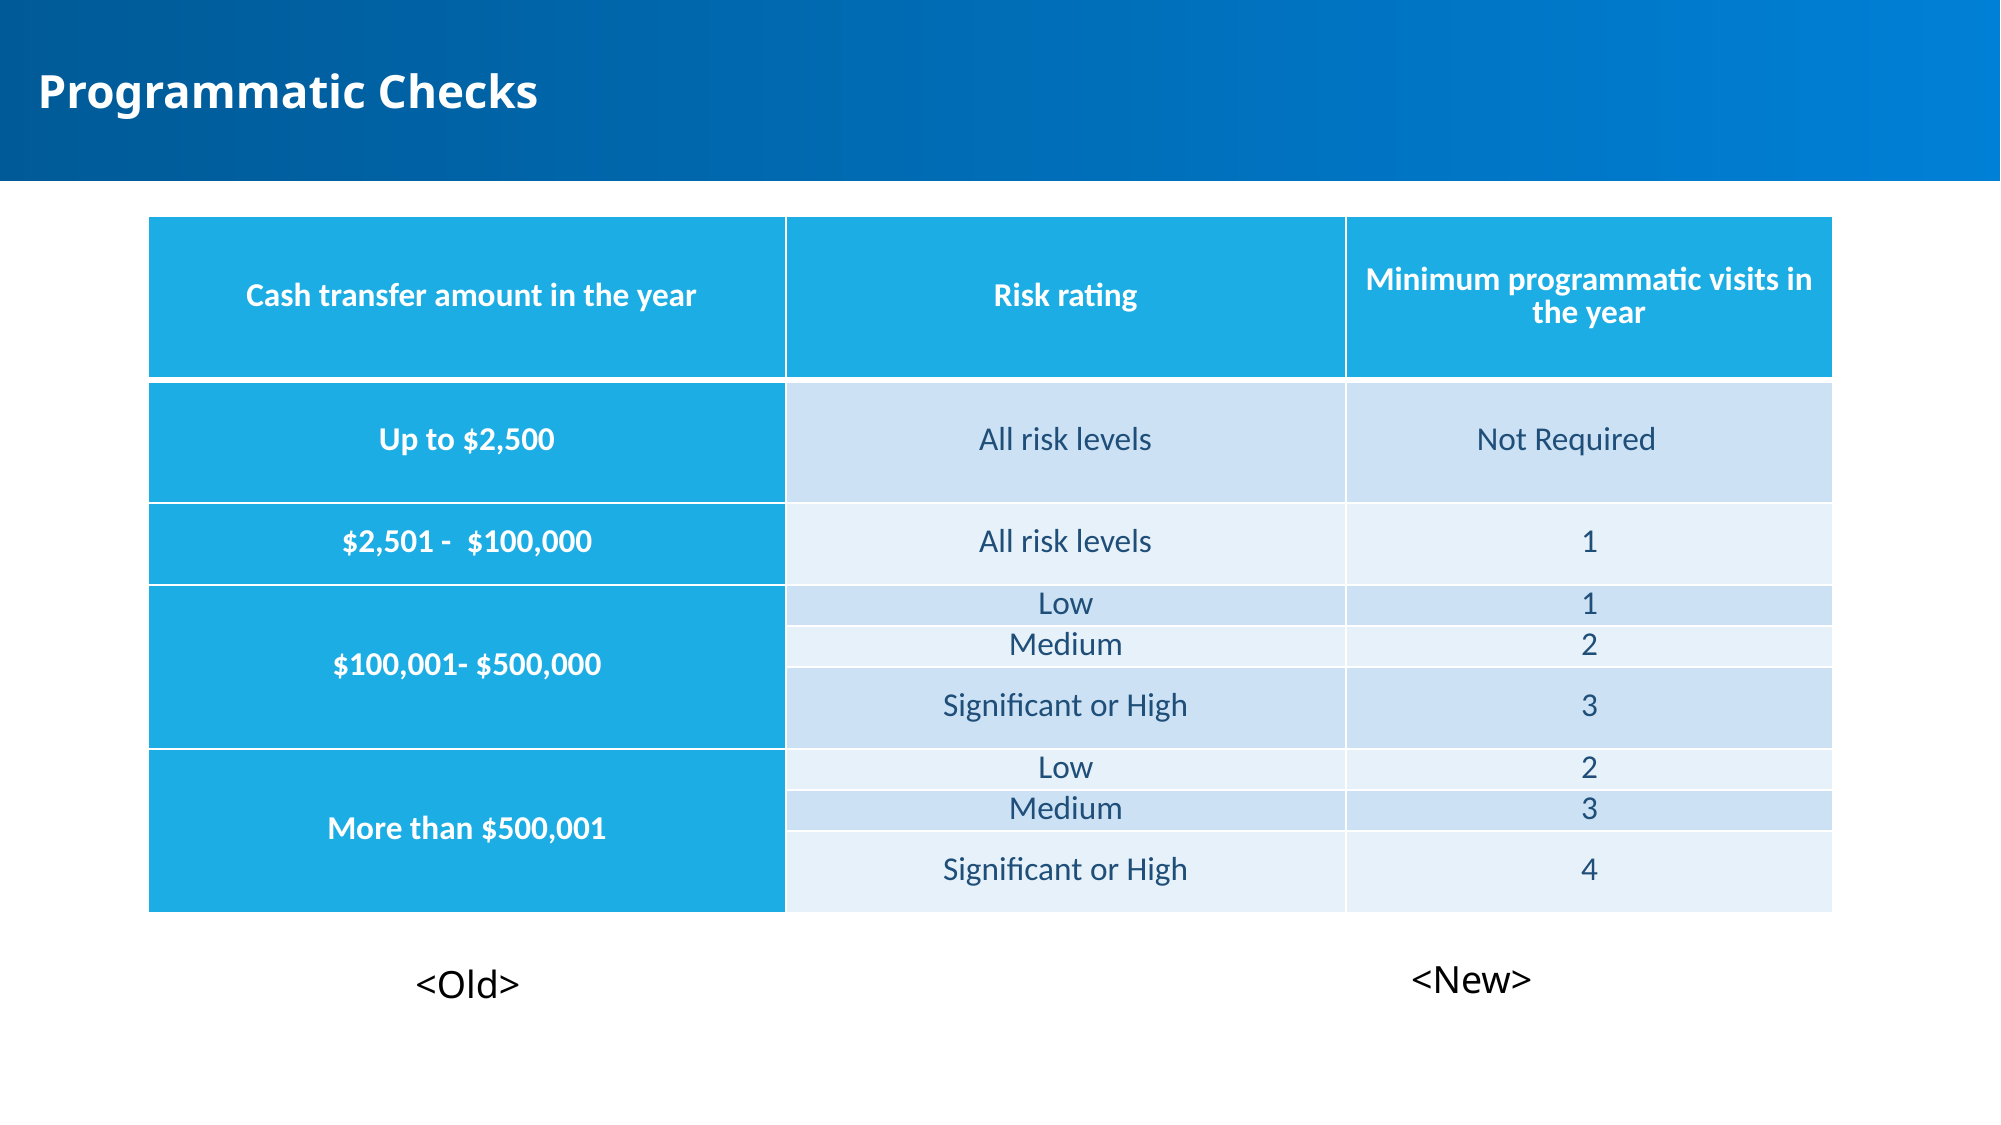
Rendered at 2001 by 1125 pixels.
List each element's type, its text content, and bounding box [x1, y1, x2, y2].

table_cell More than $500,001 [149, 750, 785, 912]
table_cell $100,001- $500,000 [149, 586, 785, 748]
table_cell $2,501 - $100,000 [149, 504, 785, 584]
table_cell Significant or High [787, 832, 1345, 912]
text_box <New> [1396, 948, 1548, 1009]
title Programmatic Checks [0, 0, 2000, 184]
table_header Risk rating [787, 217, 1345, 377]
table_cell Medium [787, 791, 1345, 830]
table_cell 4 [1347, 832, 1832, 912]
table_header Cash transfer amount in the year [149, 217, 785, 377]
table_cell 1 [1347, 586, 1832, 625]
table_cell All risk levels [787, 383, 1345, 502]
table_cell Up to $2,500 [149, 383, 785, 502]
table_cell 3 [1347, 668, 1832, 748]
table_cell Medium [787, 627, 1345, 666]
table_cell Not Required [1347, 383, 1832, 502]
text_box <Old> [400, 953, 536, 1013]
table_cell All risk levels [787, 504, 1345, 584]
table_cell 2 [1347, 627, 1832, 666]
table_cell 1 [1347, 504, 1832, 584]
table_cell 2 [1347, 750, 1832, 789]
table_cell 3 [1347, 791, 1832, 830]
table_cell Significant or High [787, 668, 1345, 748]
table_cell Low [787, 750, 1345, 789]
table_header Minimum programmatic visits in the year [1347, 217, 1832, 377]
table_cell Low [787, 586, 1345, 625]
